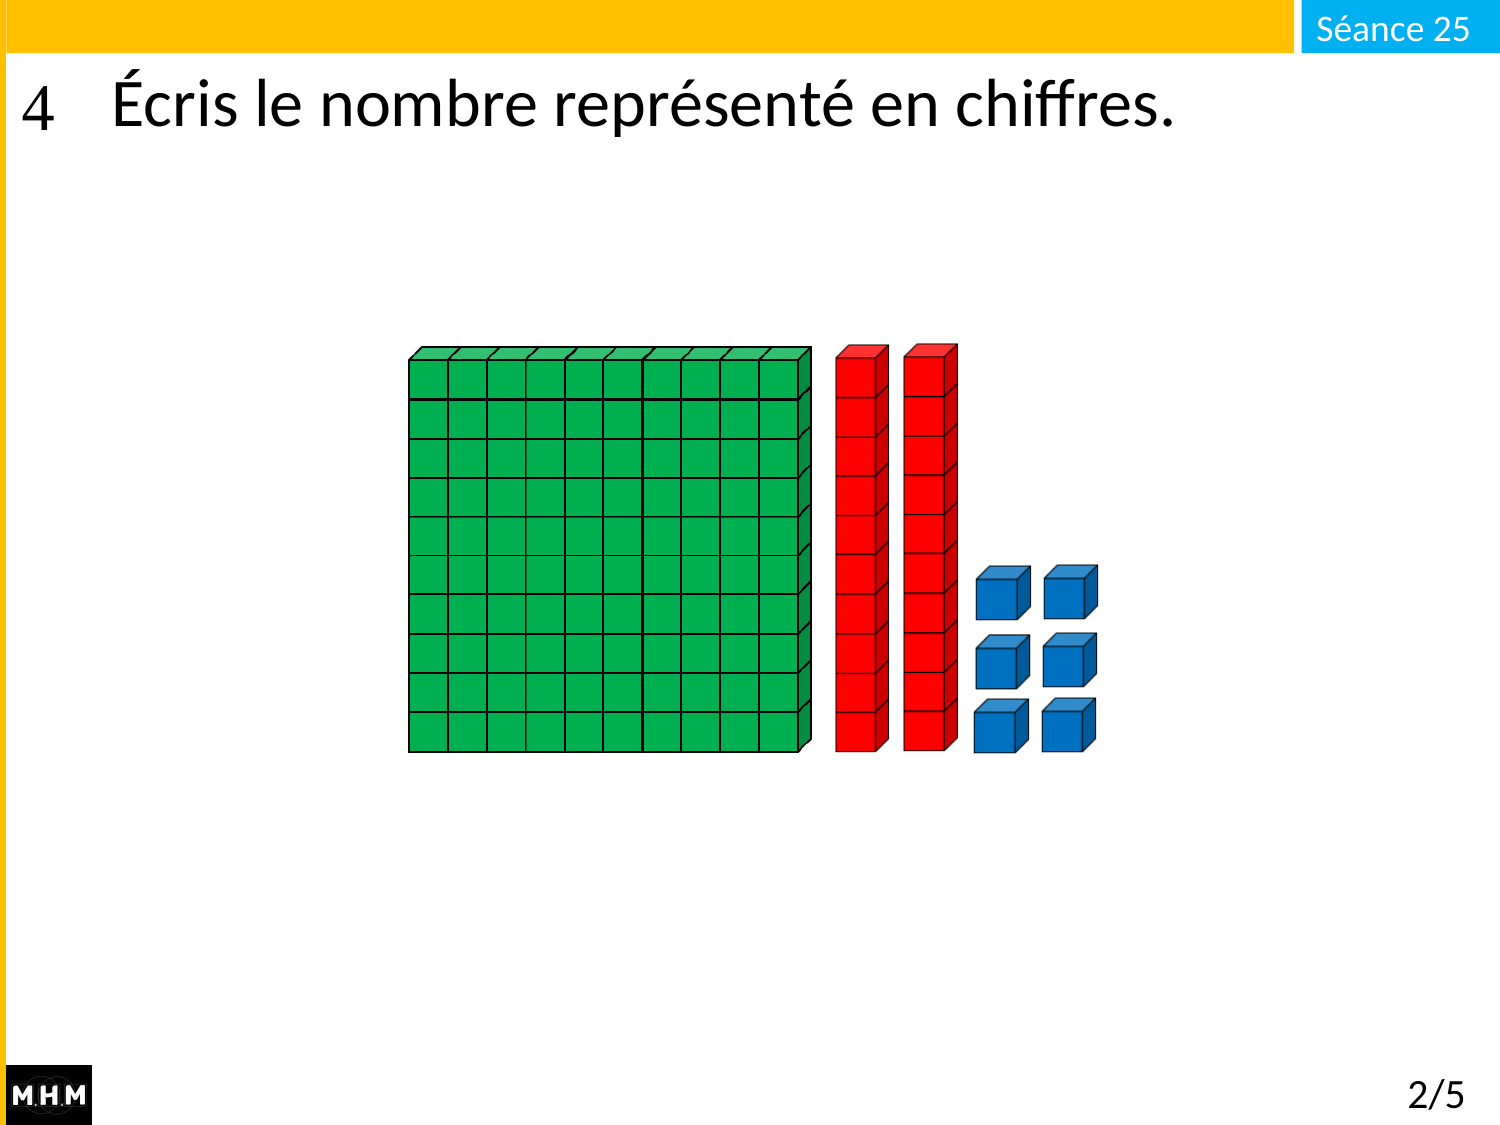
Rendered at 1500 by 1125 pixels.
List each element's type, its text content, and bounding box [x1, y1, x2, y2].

picture [6, 1065, 92, 1125]
picture [1038, 695, 1100, 755]
picture [1039, 630, 1101, 690]
picture [1040, 562, 1102, 622]
picture [832, 342, 894, 756]
picture [901, 341, 963, 755]
list 2/5 [1373, 1064, 1500, 1125]
picture [970, 696, 1033, 756]
picture [971, 632, 1034, 692]
title Écris le nombre représenté en chiffres. [96, 60, 1391, 150]
picture [972, 563, 1035, 624]
picture [402, 342, 814, 756]
